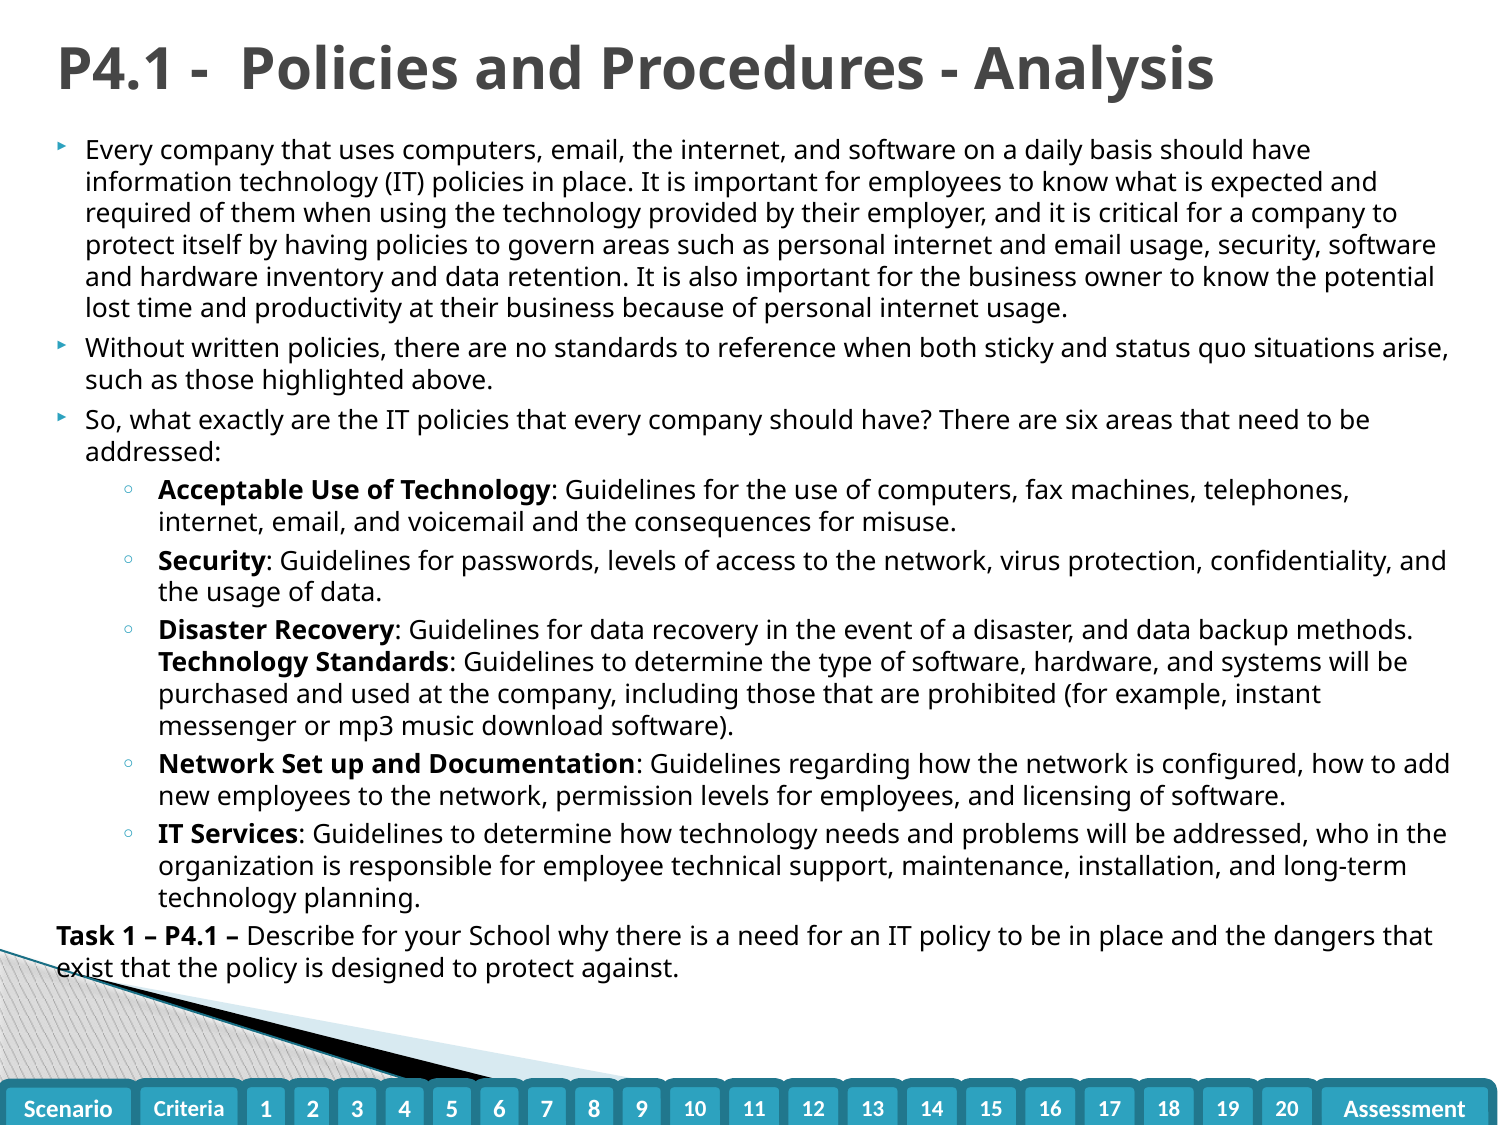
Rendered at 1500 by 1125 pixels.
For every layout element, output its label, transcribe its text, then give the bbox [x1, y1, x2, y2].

title P4.1 - Policies and Procedures - Analysis [41, 19, 1459, 114]
list Every company that uses computers, email, the internet, and software on a daily basis should have information technology (IT) policies in place. It is important for employees to know what is expected and required of them when using the technology provided by their employer, and it is critical for a company to protect itself by having policies to govern areas such as personal internet and email usage, security, software and hardware inventory and data retention. It is also important for the business owner to know the potential lost time and productivity at their business because of personal internet usage. Without written policies, there are no standards to reference when both sticky and status quo situations arise, such as those highlighted above. So, what exactly are the IT policies that every company should have? There are six areas that need to be addressed: Acceptable Use of Technology: Guidelines for the use of computers, fax machines, telephones, internet, email, and voicemail and the consequences for misuse. Security: Guidelines for passwords, levels of access to the network, virus protection, confidentiality, and the usage of data. Disaster Recovery: Guidelines for data recovery in the event of a disaster, and data backup methods. Technology Standards: Guidelines to determine the type of software, hardware, and systems will be purchased and used at the company, including those that are prohibited (for example, instant messenger or mp3 music download software). Network Set up and Documentation: Guidelines regarding how the network is configured, how to add new employees to the network, permission levels for employees, and licensing of software. IT Services: Guidelines to determine how technology needs and problems will be addressed, who in the organization is responsible for employee technical support, maintenance, installation, and long-term technology planning. Task 1 – P4.1 – Describe for your School why there is a need for an IT policy to be in place and the dangers that exist that the policy is designed to protect against. [41, 125, 1471, 1059]
